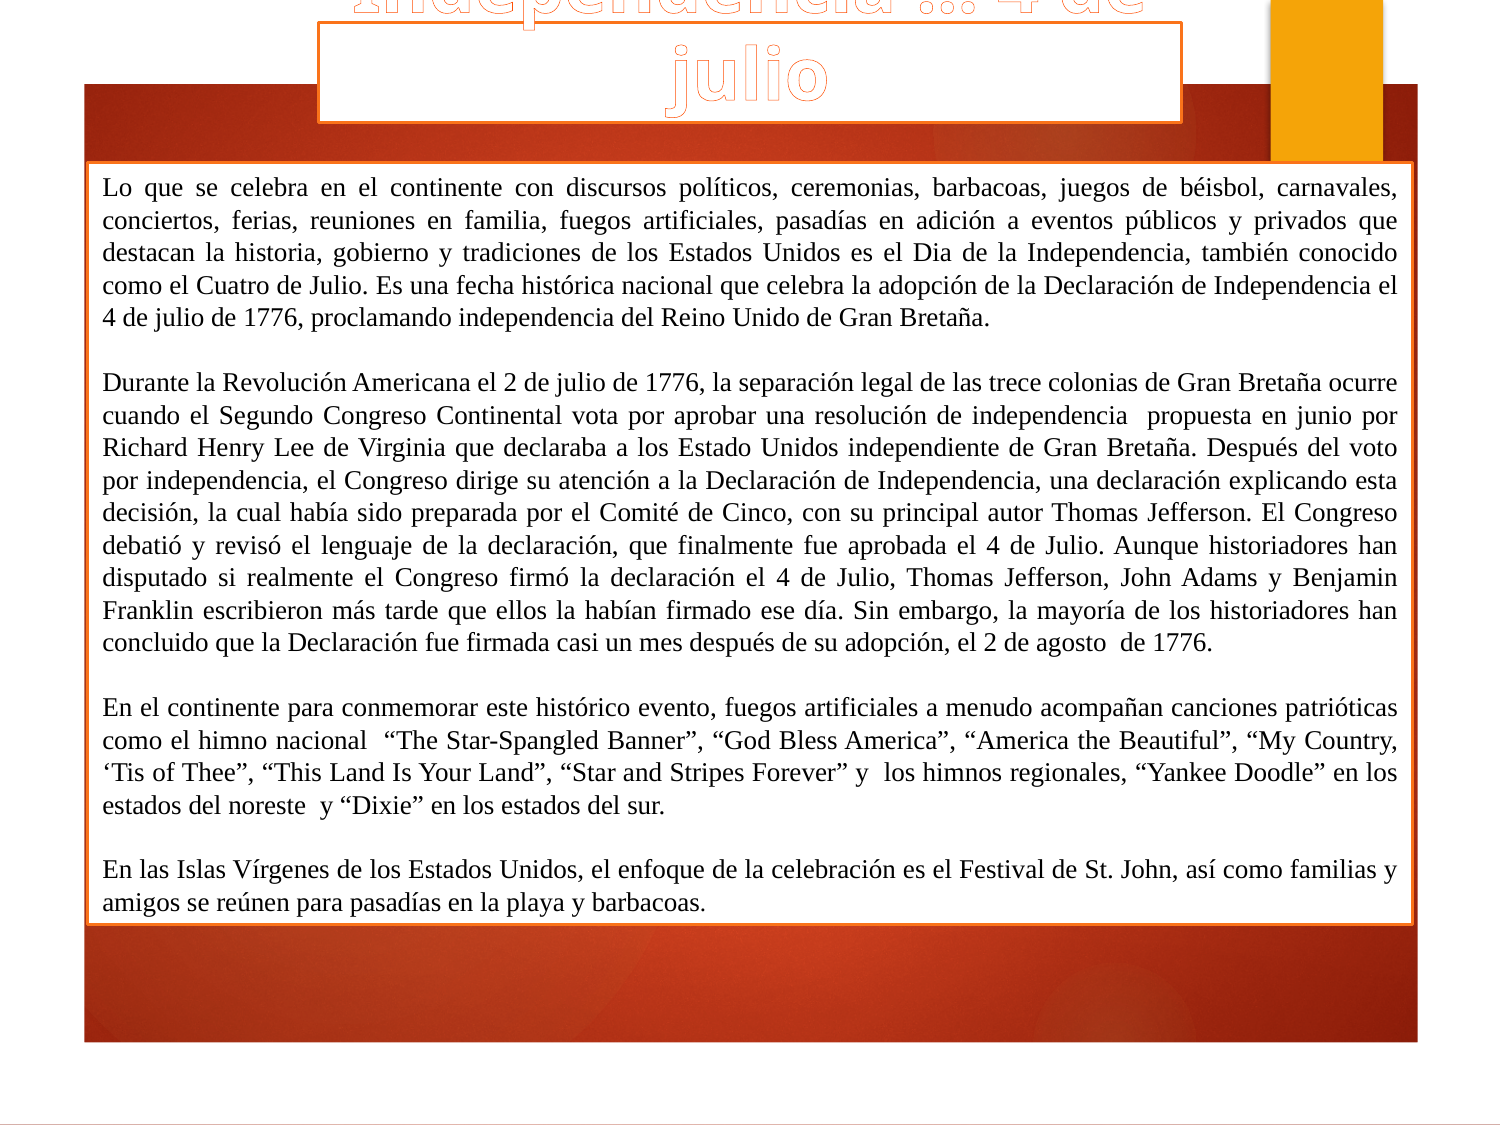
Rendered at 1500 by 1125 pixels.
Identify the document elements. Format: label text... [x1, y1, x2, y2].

text_box Día de la Independencia … 4 de julio [317, 21, 1183, 124]
text_box Lo que se celebra en el continente con discursos políticos, ceremonias, barbacoas, juegos de béisbol, carnavales, conciertos, ferias, reuniones en familia, fuegos artificiales, pasadías en adición a eventos públicos y privados que destacan la historia, gobierno y tradiciones de los Estados Unidos es el Dia de la Independencia, también conocido como el Cuatro de Julio. Es una fecha histórica nacional que celebra la adopción de la Declaración de Independencia el 4 de julio de 1776, proclamando independencia del Reino Unido de Gran Bretaña. Durante la Revolución Americana el 2 de julio de 1776, la separación legal de las trece colonias de Gran Bretaña ocurre cuando el Segundo Congreso Continental vota por aprobar una resolución de independencia propuesta en junio por Richard Henry Lee de Virginia que declaraba a los Estado Unidos independiente de Gran Bretaña. Después del voto por independencia, el Congreso dirige su atención a la Declaración de Independencia, una declaración explicando esta decisión, la cual había sido preparada por el Comité de Cinco, con su principal autor Thomas Jefferson. El Congreso debatió y revisó el lenguaje de la declaración, que finalmente fue aprobada el 4 de Julio. Aunque historiadores han disputado si realmente el Congreso firmó la declaración el 4 de Julio, Thomas Jefferson, John Adams y Benjamin Franklin escribieron más tarde que ellos la habían firmado ese día. Sin embargo, la mayoría de los historiadores han concluido que la Declaración fue firmada casi un mes después de su adopción, el 2 de agosto de 1776. En el continente para conmemorar este histórico evento, fuegos artificiales a menudo acompañan canciones patrióticas como el himno nacional “The Star-Spangled Banner”, “God Bless America”, “America the Beautiful”, “My Country, ‘Tis of Thee”, “This Land Is Your Land”, “Star and Stripes Forever” y los himnos regionales, “Yankee Doodle” en los estados del noreste y “Dixie” en los estados del sur. En las Islas Vírgenes de los Estados Unidos, el enfoque de la celebración es el Festival de St. John, así como familias y amigos se reúnen para pasadías en la playa y barbacoas. [86, 161, 1414, 926]
